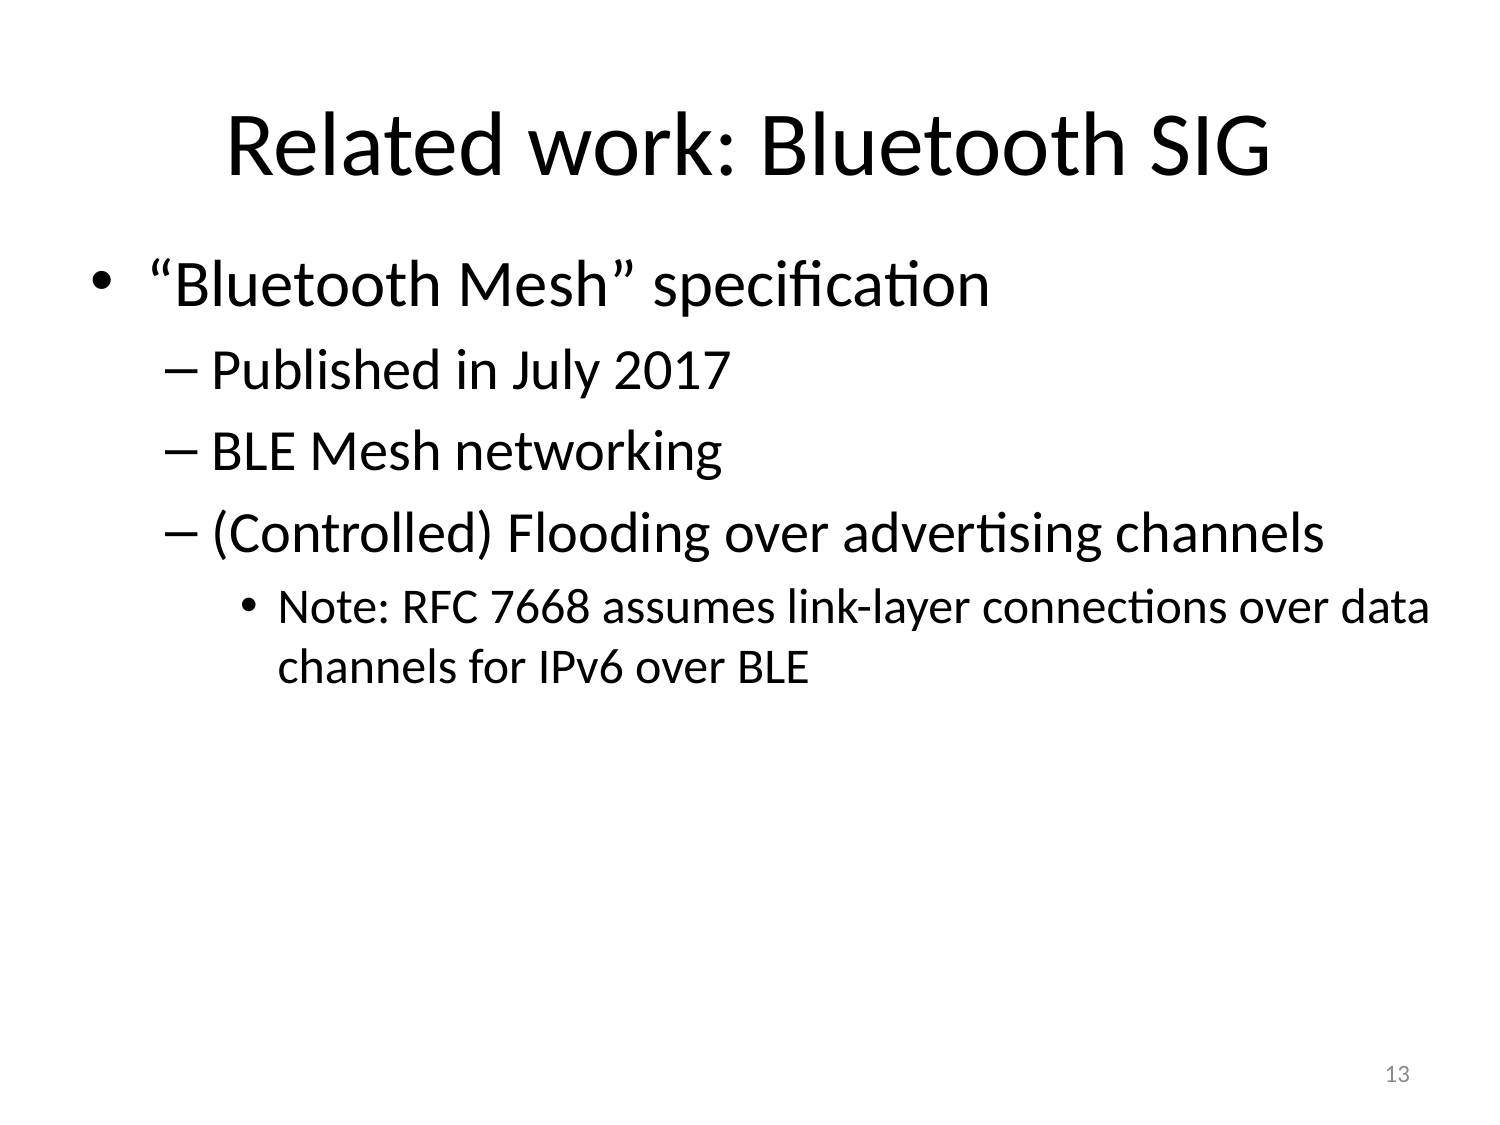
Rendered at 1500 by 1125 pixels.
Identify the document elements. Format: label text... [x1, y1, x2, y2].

list “Bluetooth Mesh” specification Published in July 2017 BLE Mesh networking (Controlled) Flooding over advertising channels Note: RFC 7668 assumes link-layer connections over data channels for IPv6 over BLE [75, 231, 1447, 988]
title Related work: Bluetooth SIG [75, 45, 1425, 231]
slide_number 13 [1074, 1042, 1425, 1103]
